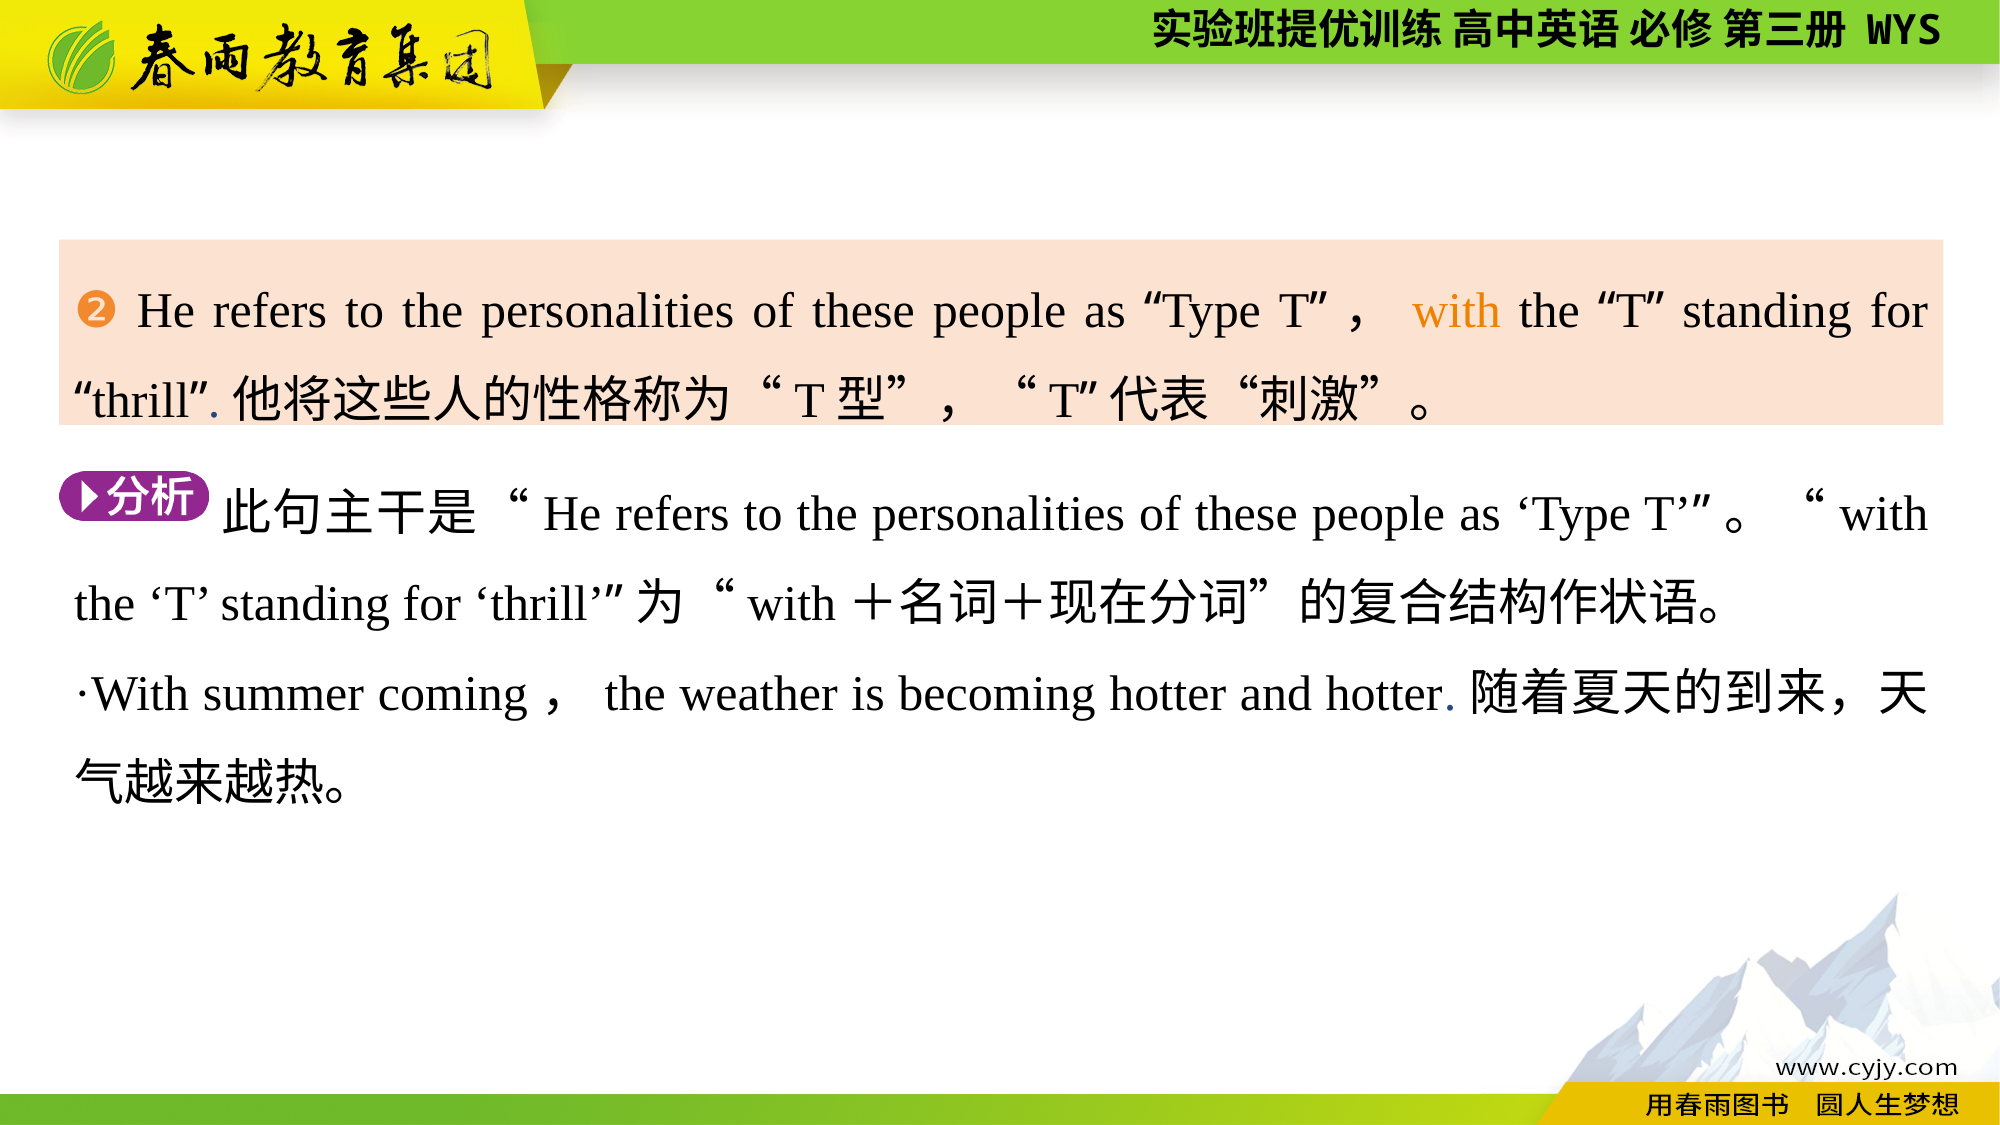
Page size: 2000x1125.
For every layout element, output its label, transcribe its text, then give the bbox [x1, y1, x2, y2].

picture [0, 0, 2000, 1125]
text_box 此句主干是“He refers to the personalities of these people as ‘Type T’”。“with the ‘T’ standing for ‘thrill’”为“with＋名词＋现在分词”的复合结构作状语。 ·With summer coming，the weather is becoming hotter and hotter.随着夏天的到来，天气越来越热。 [59, 443, 1944, 819]
list ❷ He refers to the personalities of these people as “Type T”，with the “T” standing for “thrill”.他将这些人的性格称为“T型”，“T”代表“刺激”。 [59, 239, 1944, 425]
